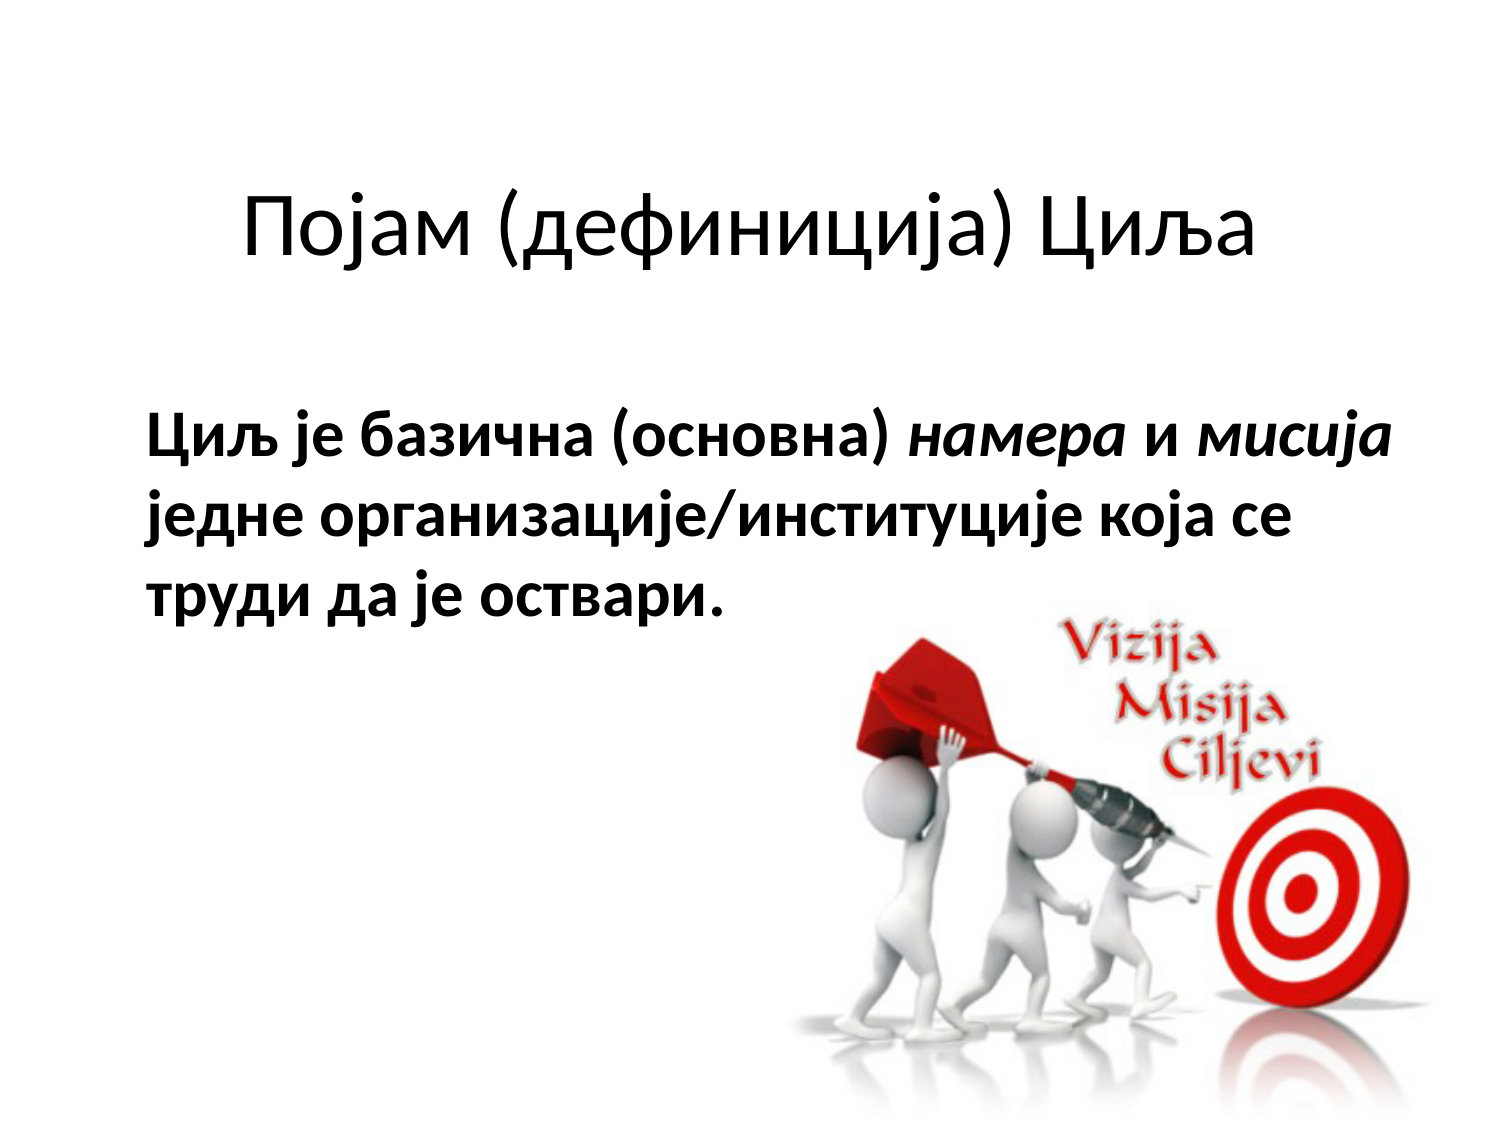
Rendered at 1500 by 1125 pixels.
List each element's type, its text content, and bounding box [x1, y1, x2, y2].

title Појам (дефиниција) Циља [75, 125, 1425, 313]
picture [729, 599, 1500, 1125]
list Циљ је базична (основна) намера и мисија једне организације/институције која се труди да је оствари. [75, 382, 1425, 1125]
